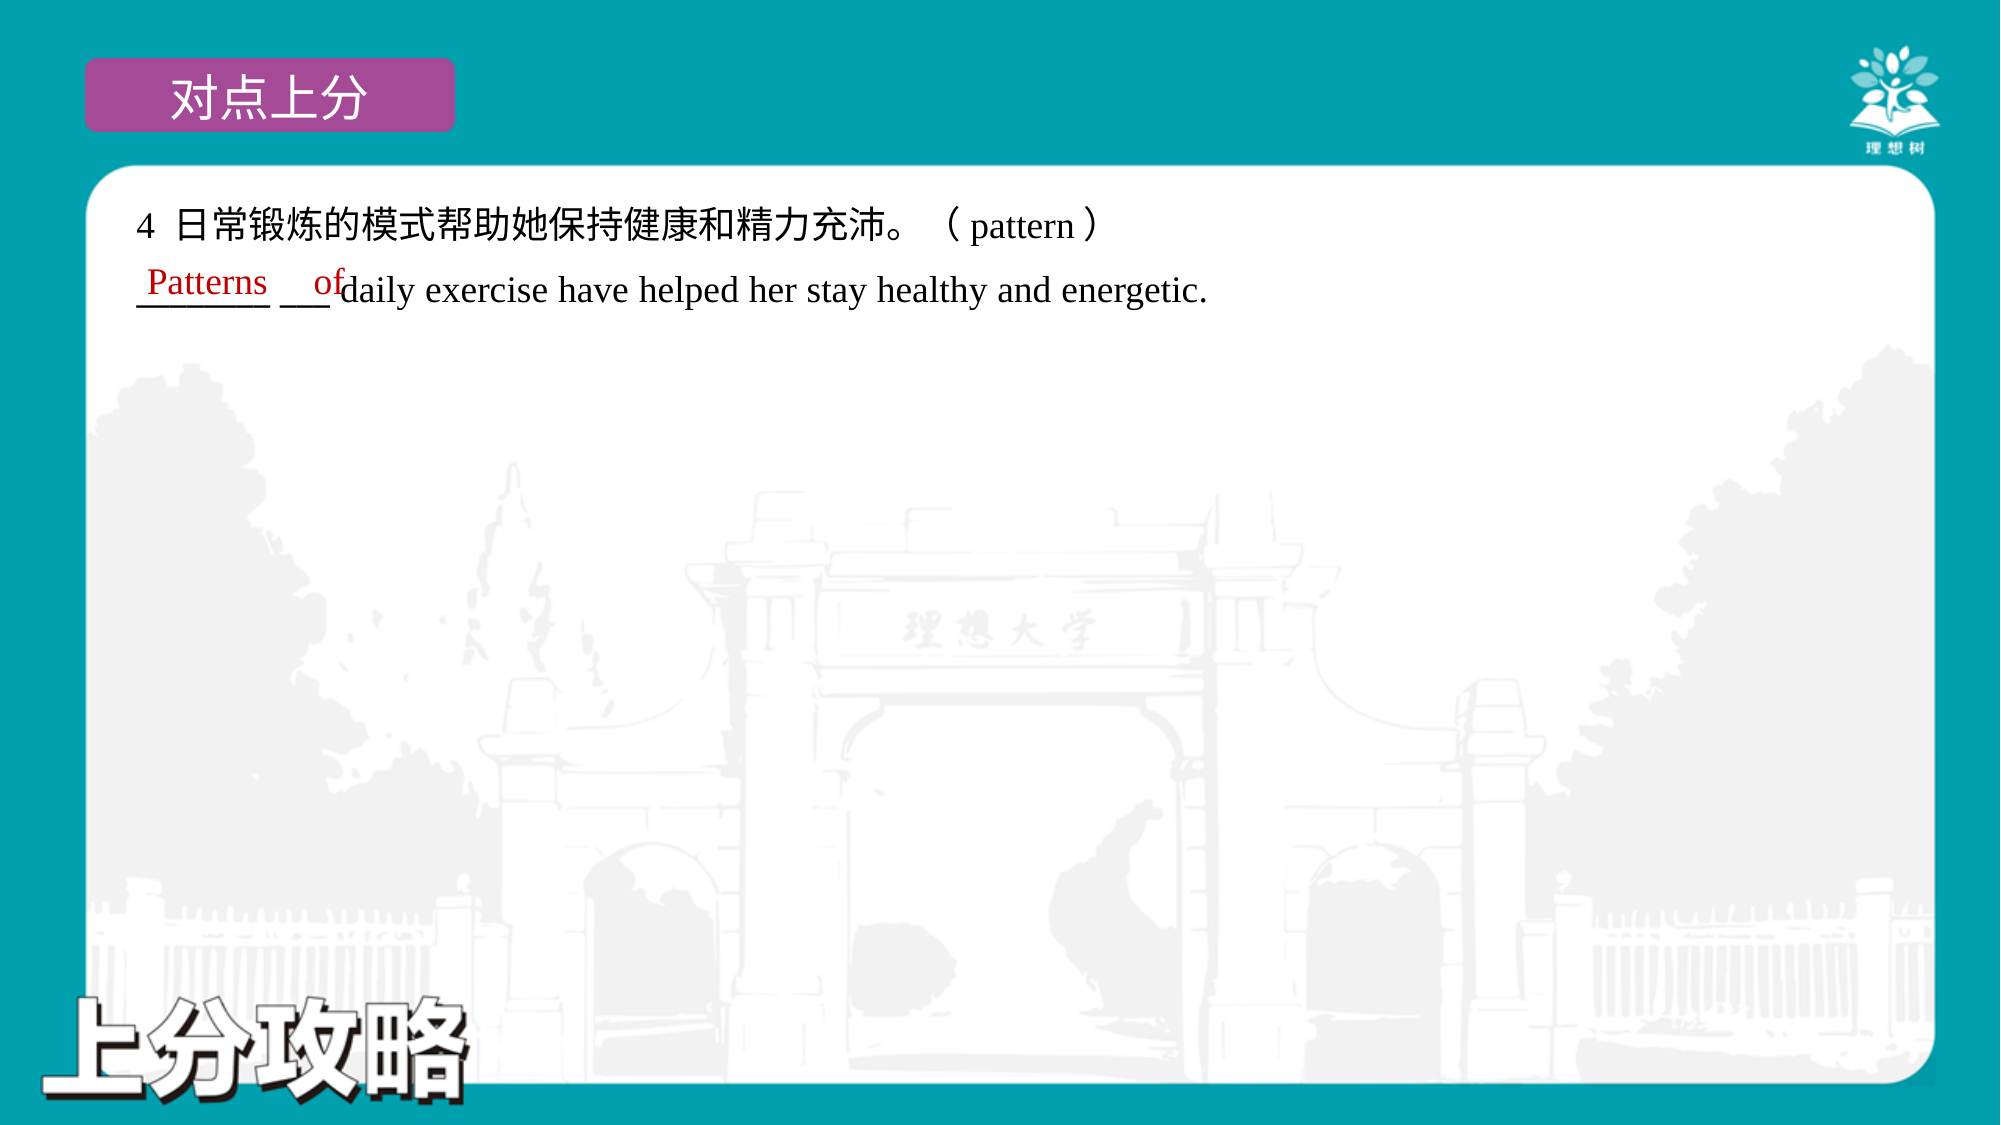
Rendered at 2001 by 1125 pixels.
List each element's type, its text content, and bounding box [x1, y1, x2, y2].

text_box Patterns [133, 237, 282, 296]
text_box of [299, 237, 359, 296]
text_box 4 日常锻炼的模式帮助她保持健康和精力充沛。（pattern） ________ ___ daily exercise have helped her stay healthy and energetic. [136, 177, 1865, 304]
picture [0, 0, 2000, 1125]
